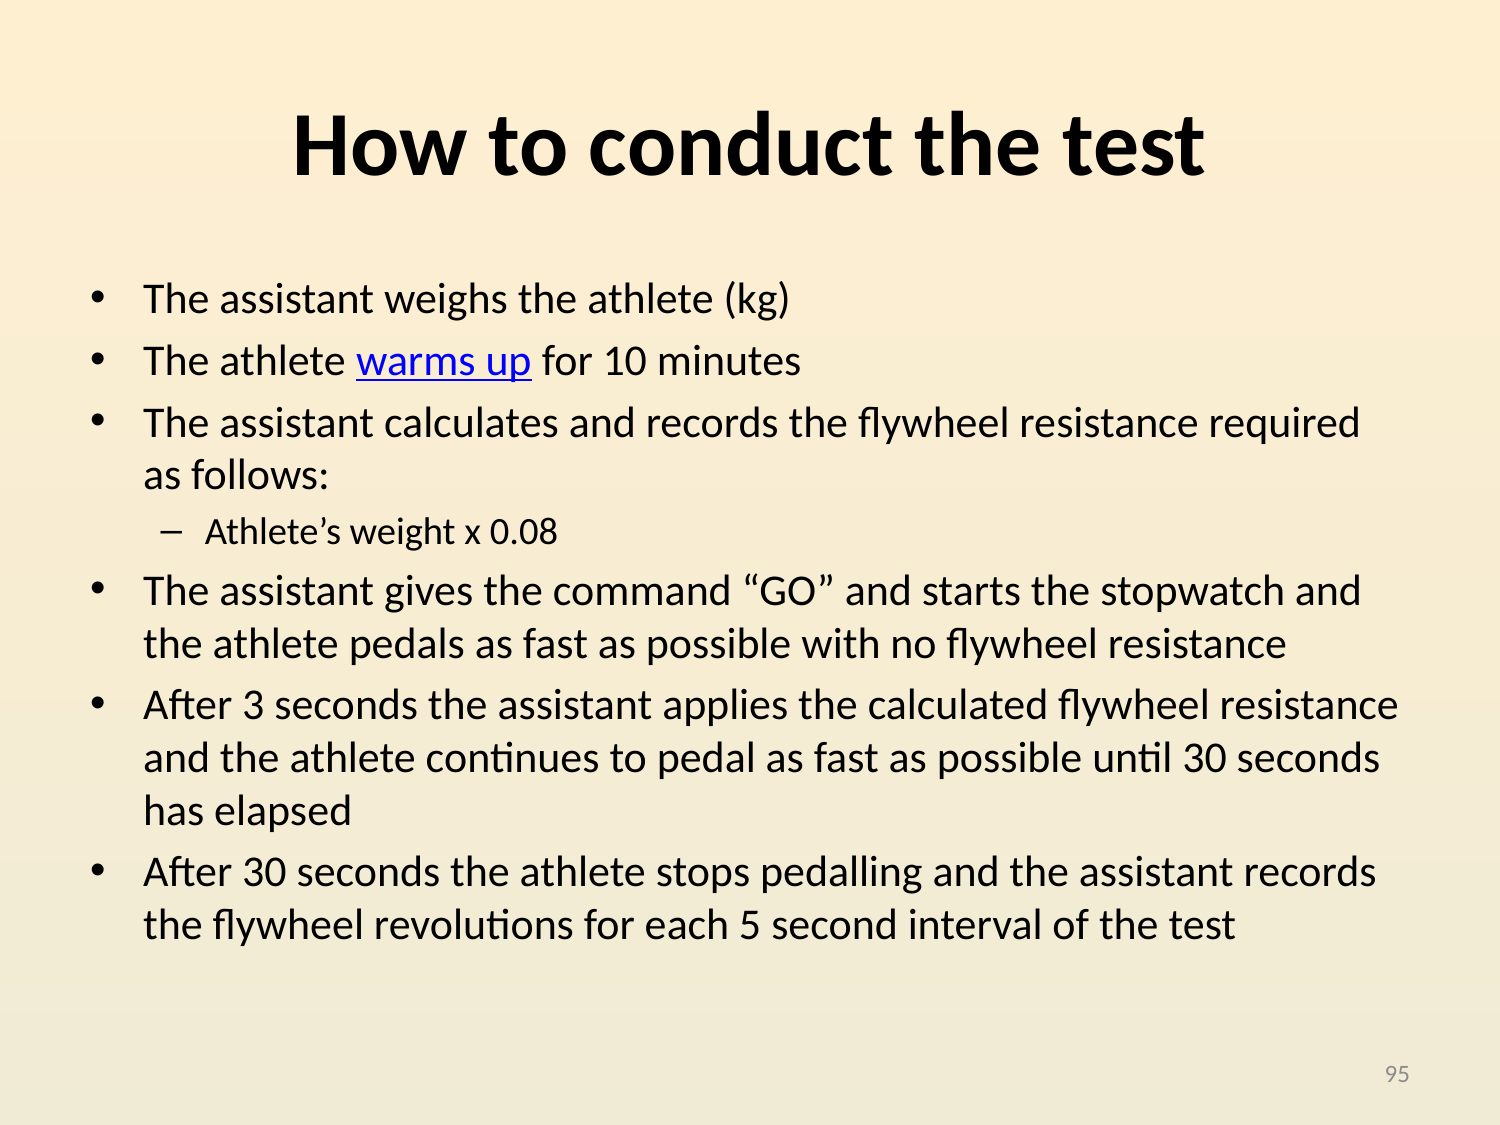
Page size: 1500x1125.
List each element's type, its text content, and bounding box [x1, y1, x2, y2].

list The assistant weighs the athlete (kg) The athlete warms up for 10 minutes The assistant calculates and records the flywheel resistance required as follows: Athlete’s weight x 0.08 The assistant gives the command “GO” and starts the stopwatch and the athlete pedals as fast as possible with no flywheel resistance After 3 seconds the assistant applies the calculated flywheel resistance and the athlete continues to pedal as fast as possible until 30 seconds has elapsed After 30 seconds the athlete stops pedalling and the assistant records the flywheel revolutions for each 5 second interval of the test [75, 262, 1425, 1005]
title How to conduct the test [75, 45, 1425, 233]
slide_number 95 [1074, 1042, 1425, 1103]
